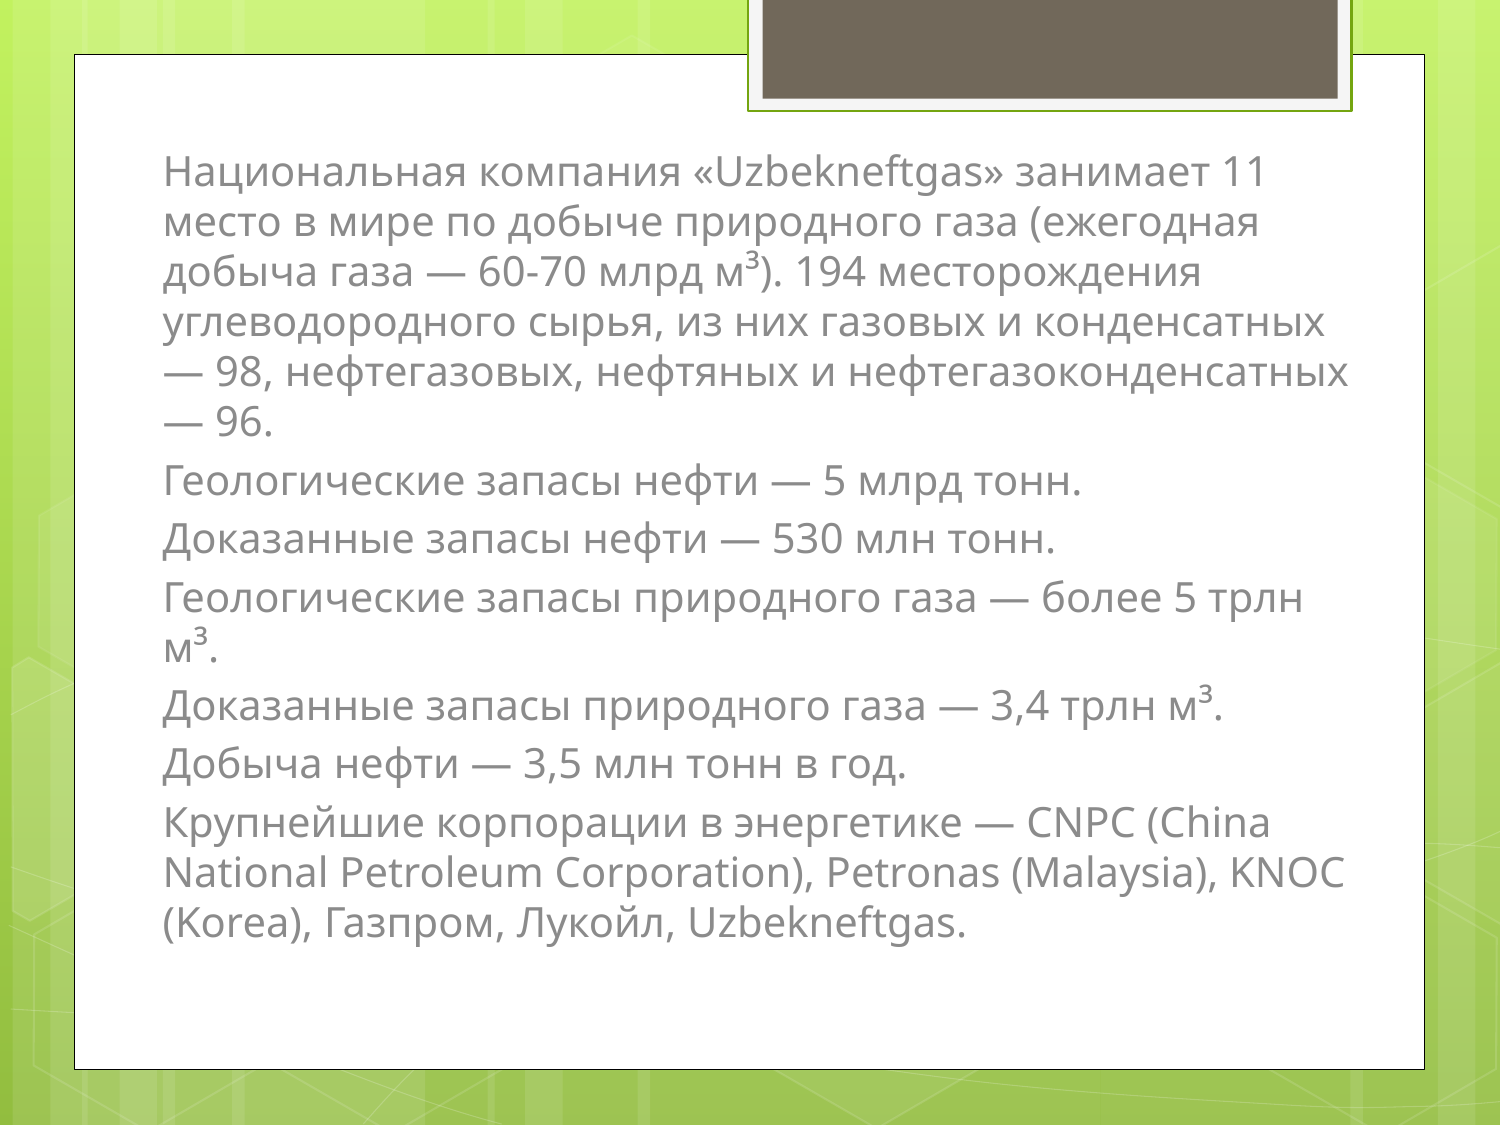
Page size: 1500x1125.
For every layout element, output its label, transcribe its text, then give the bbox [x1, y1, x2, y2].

list Национальная компания «Uzbekneftgas» занимает 11 место в мире по добыче природного газа (ежегодная добыча газа — 60-70 млрд м³). 194 месторождения углеводородного сырья, из них газовых и конденсатных — 98, нефтегазовых, нефтяных и нефтегазоконденсатных — 96. Геологические запасы нефти — 5 млрд тонн. Доказанные запасы нефти — 530 млн тонн. Геологические запасы природного газа — более 5 трлн м³. Доказанные запасы природного газа — 3,4 трлн м³. Добыча нефти — 3,5 млн тонн в год. Крупнейшие корпорации в энергетике — CNPC (China National Petroleum Corporation), Petronas (Malaysia), KNOC (Korea), Газпром, Лукойл, Uzbekneftgas. [147, 137, 1376, 976]
